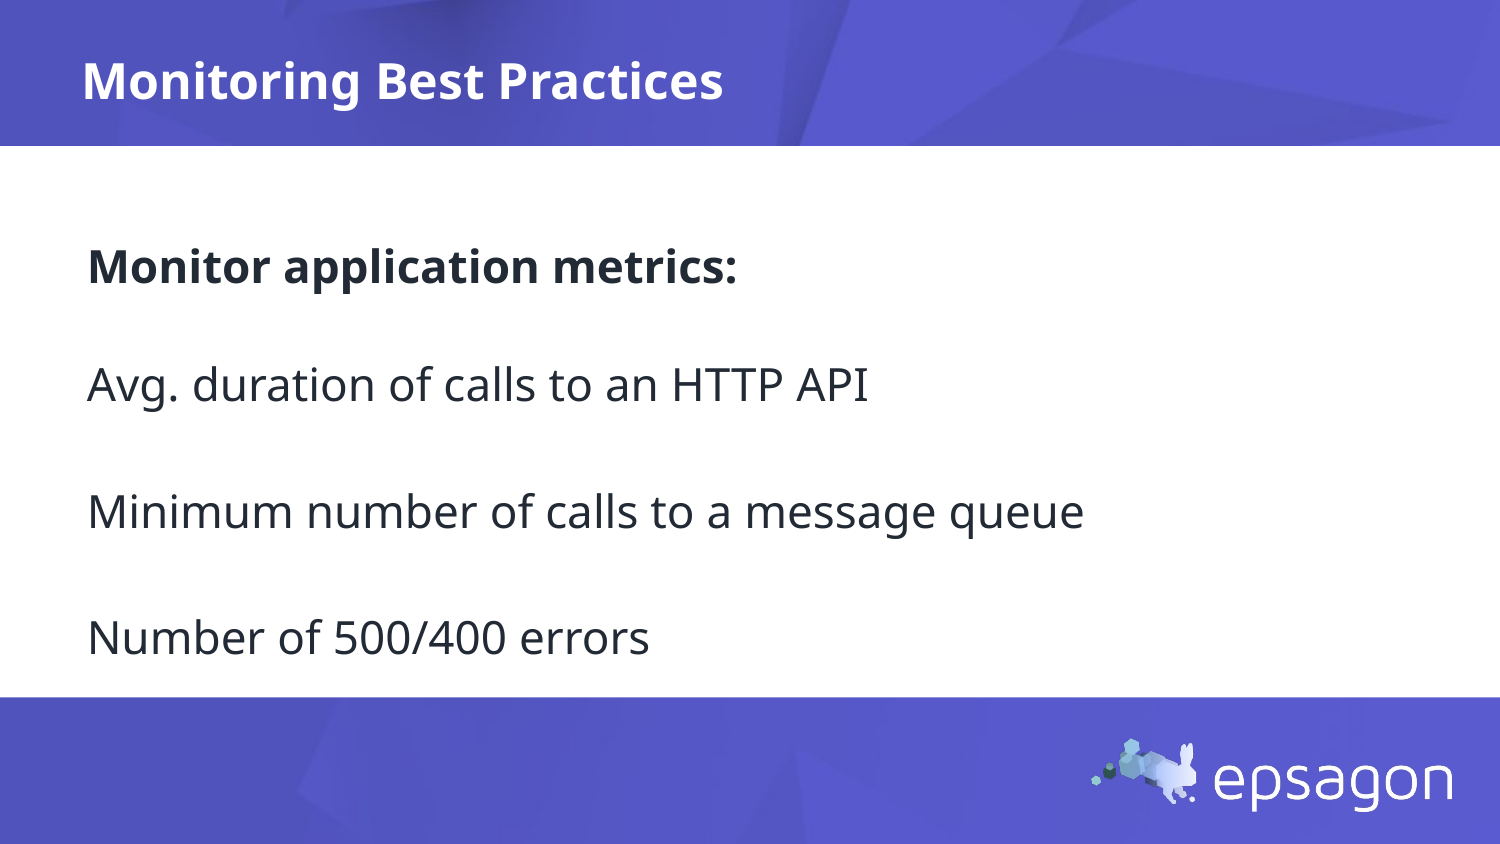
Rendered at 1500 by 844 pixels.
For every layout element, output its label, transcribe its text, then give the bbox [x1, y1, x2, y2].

list Monitoring Best Practices [73, 52, 1298, 122]
picture [0, 698, 1500, 844]
text_box Monitor application metrics: Avg. duration of calls to an HTTP API Minimum number of calls to a message queue Number of 500/400 errors [71, 230, 1145, 654]
picture [0, 0, 1500, 146]
